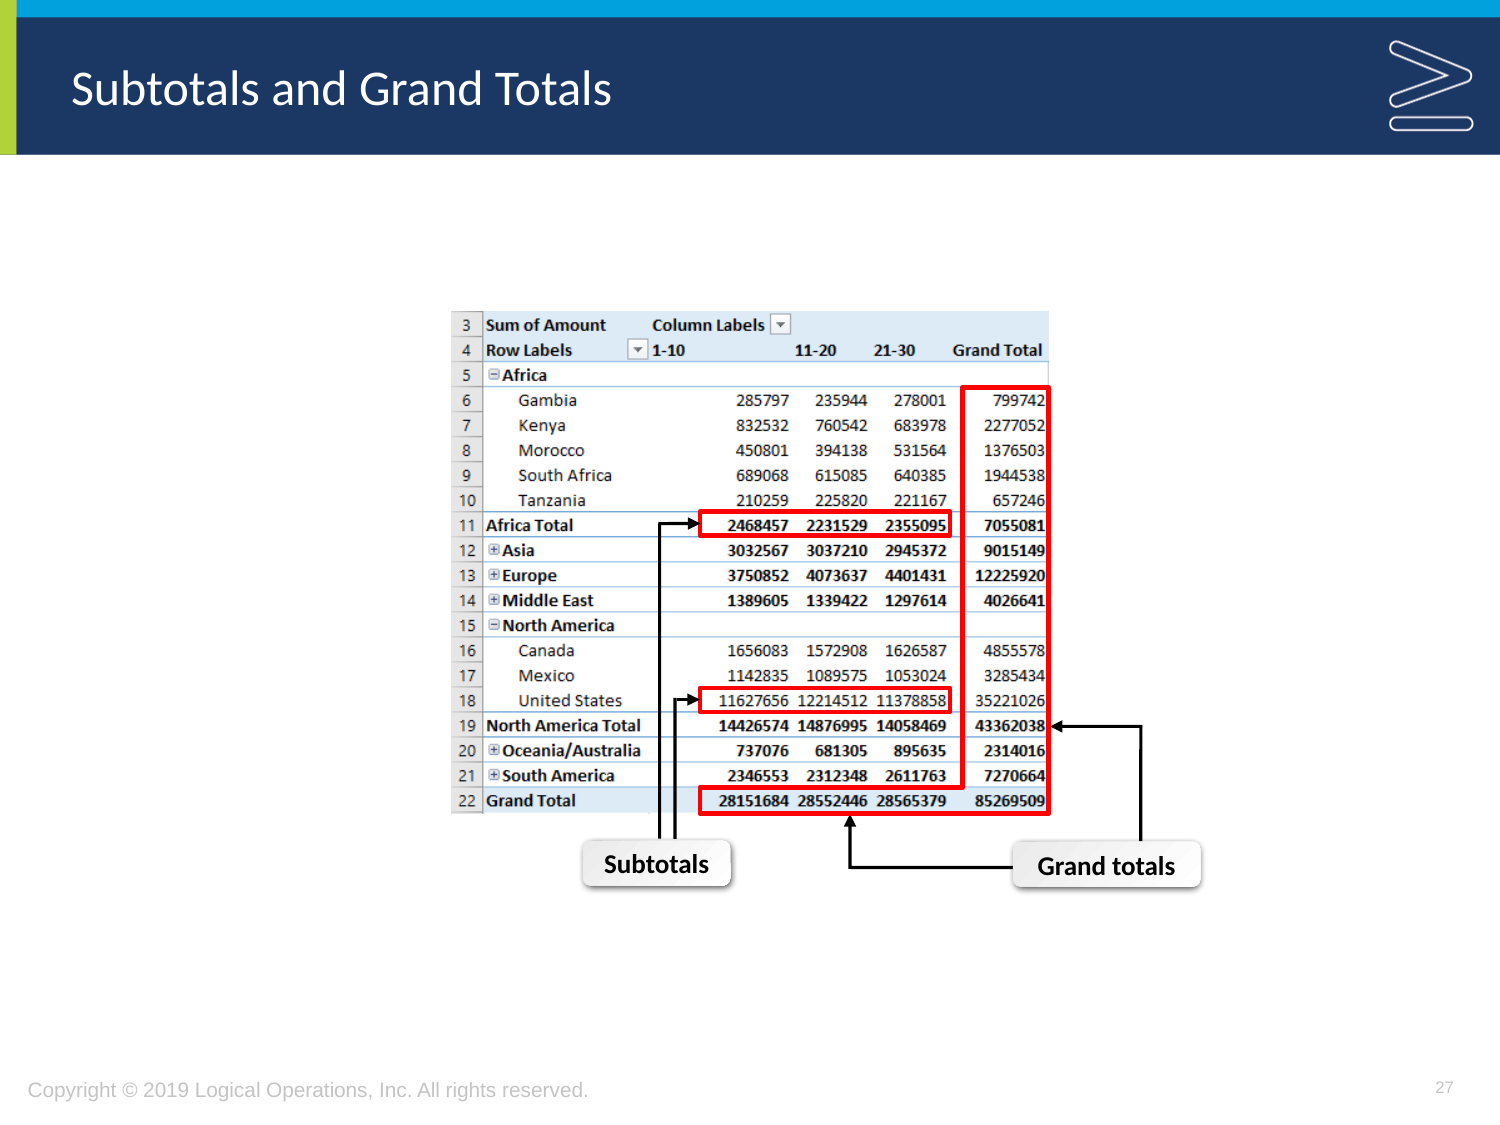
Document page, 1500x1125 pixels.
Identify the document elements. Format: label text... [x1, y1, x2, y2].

picture [0, 0, 56, 155]
slide_number 27 [1118, 1057, 1469, 1118]
text_box [843, 822, 857, 869]
text_box Grand totals [1010, 839, 1203, 889]
picture [1350, 18, 1500, 155]
text_box [1054, 720, 1143, 733]
title Subtotals and Grand Totals [56, 16, 1350, 155]
picture [450, 310, 1050, 814]
text_box Subtotals [580, 838, 733, 888]
